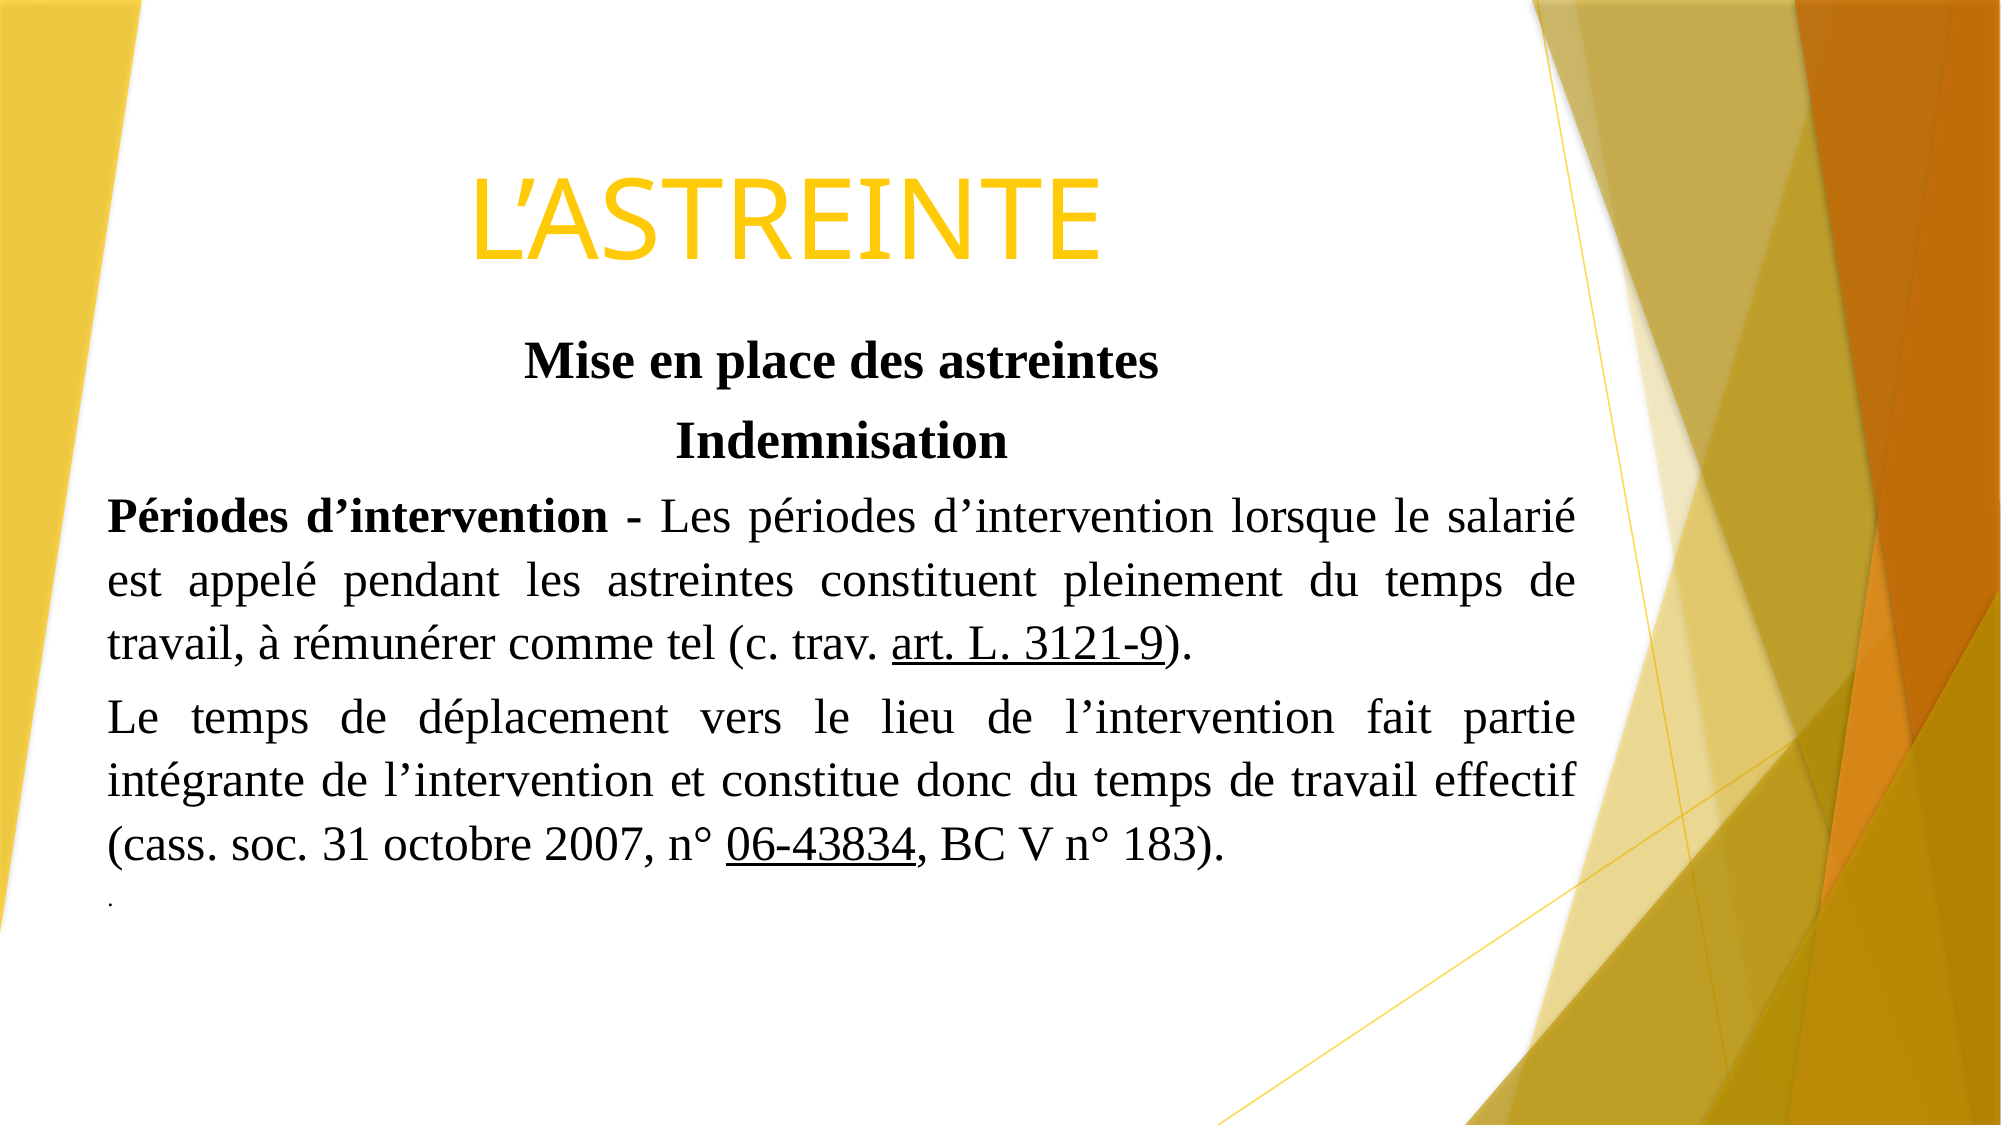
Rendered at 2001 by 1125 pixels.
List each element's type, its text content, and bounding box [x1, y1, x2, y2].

subtitle Mise en place des astreintes Indemnisation Périodes d’intervention - Les périodes d’intervention lorsque le salarié est appelé pendant les astreintes constituent pleinement du temps de travail, à rémunérer comme tel (c. trav. art. L. 3121-9). Le temps de déplacement vers le lieu de l’intervention fait partie intégrante de l’intervention et constitue donc du temps de travail effectif (cass. soc. 31 octobre 2007, n° 06-43834, BC V n° 183). . [92, 289, 1593, 937]
title L’ASTREINTE [163, 19, 1438, 289]
